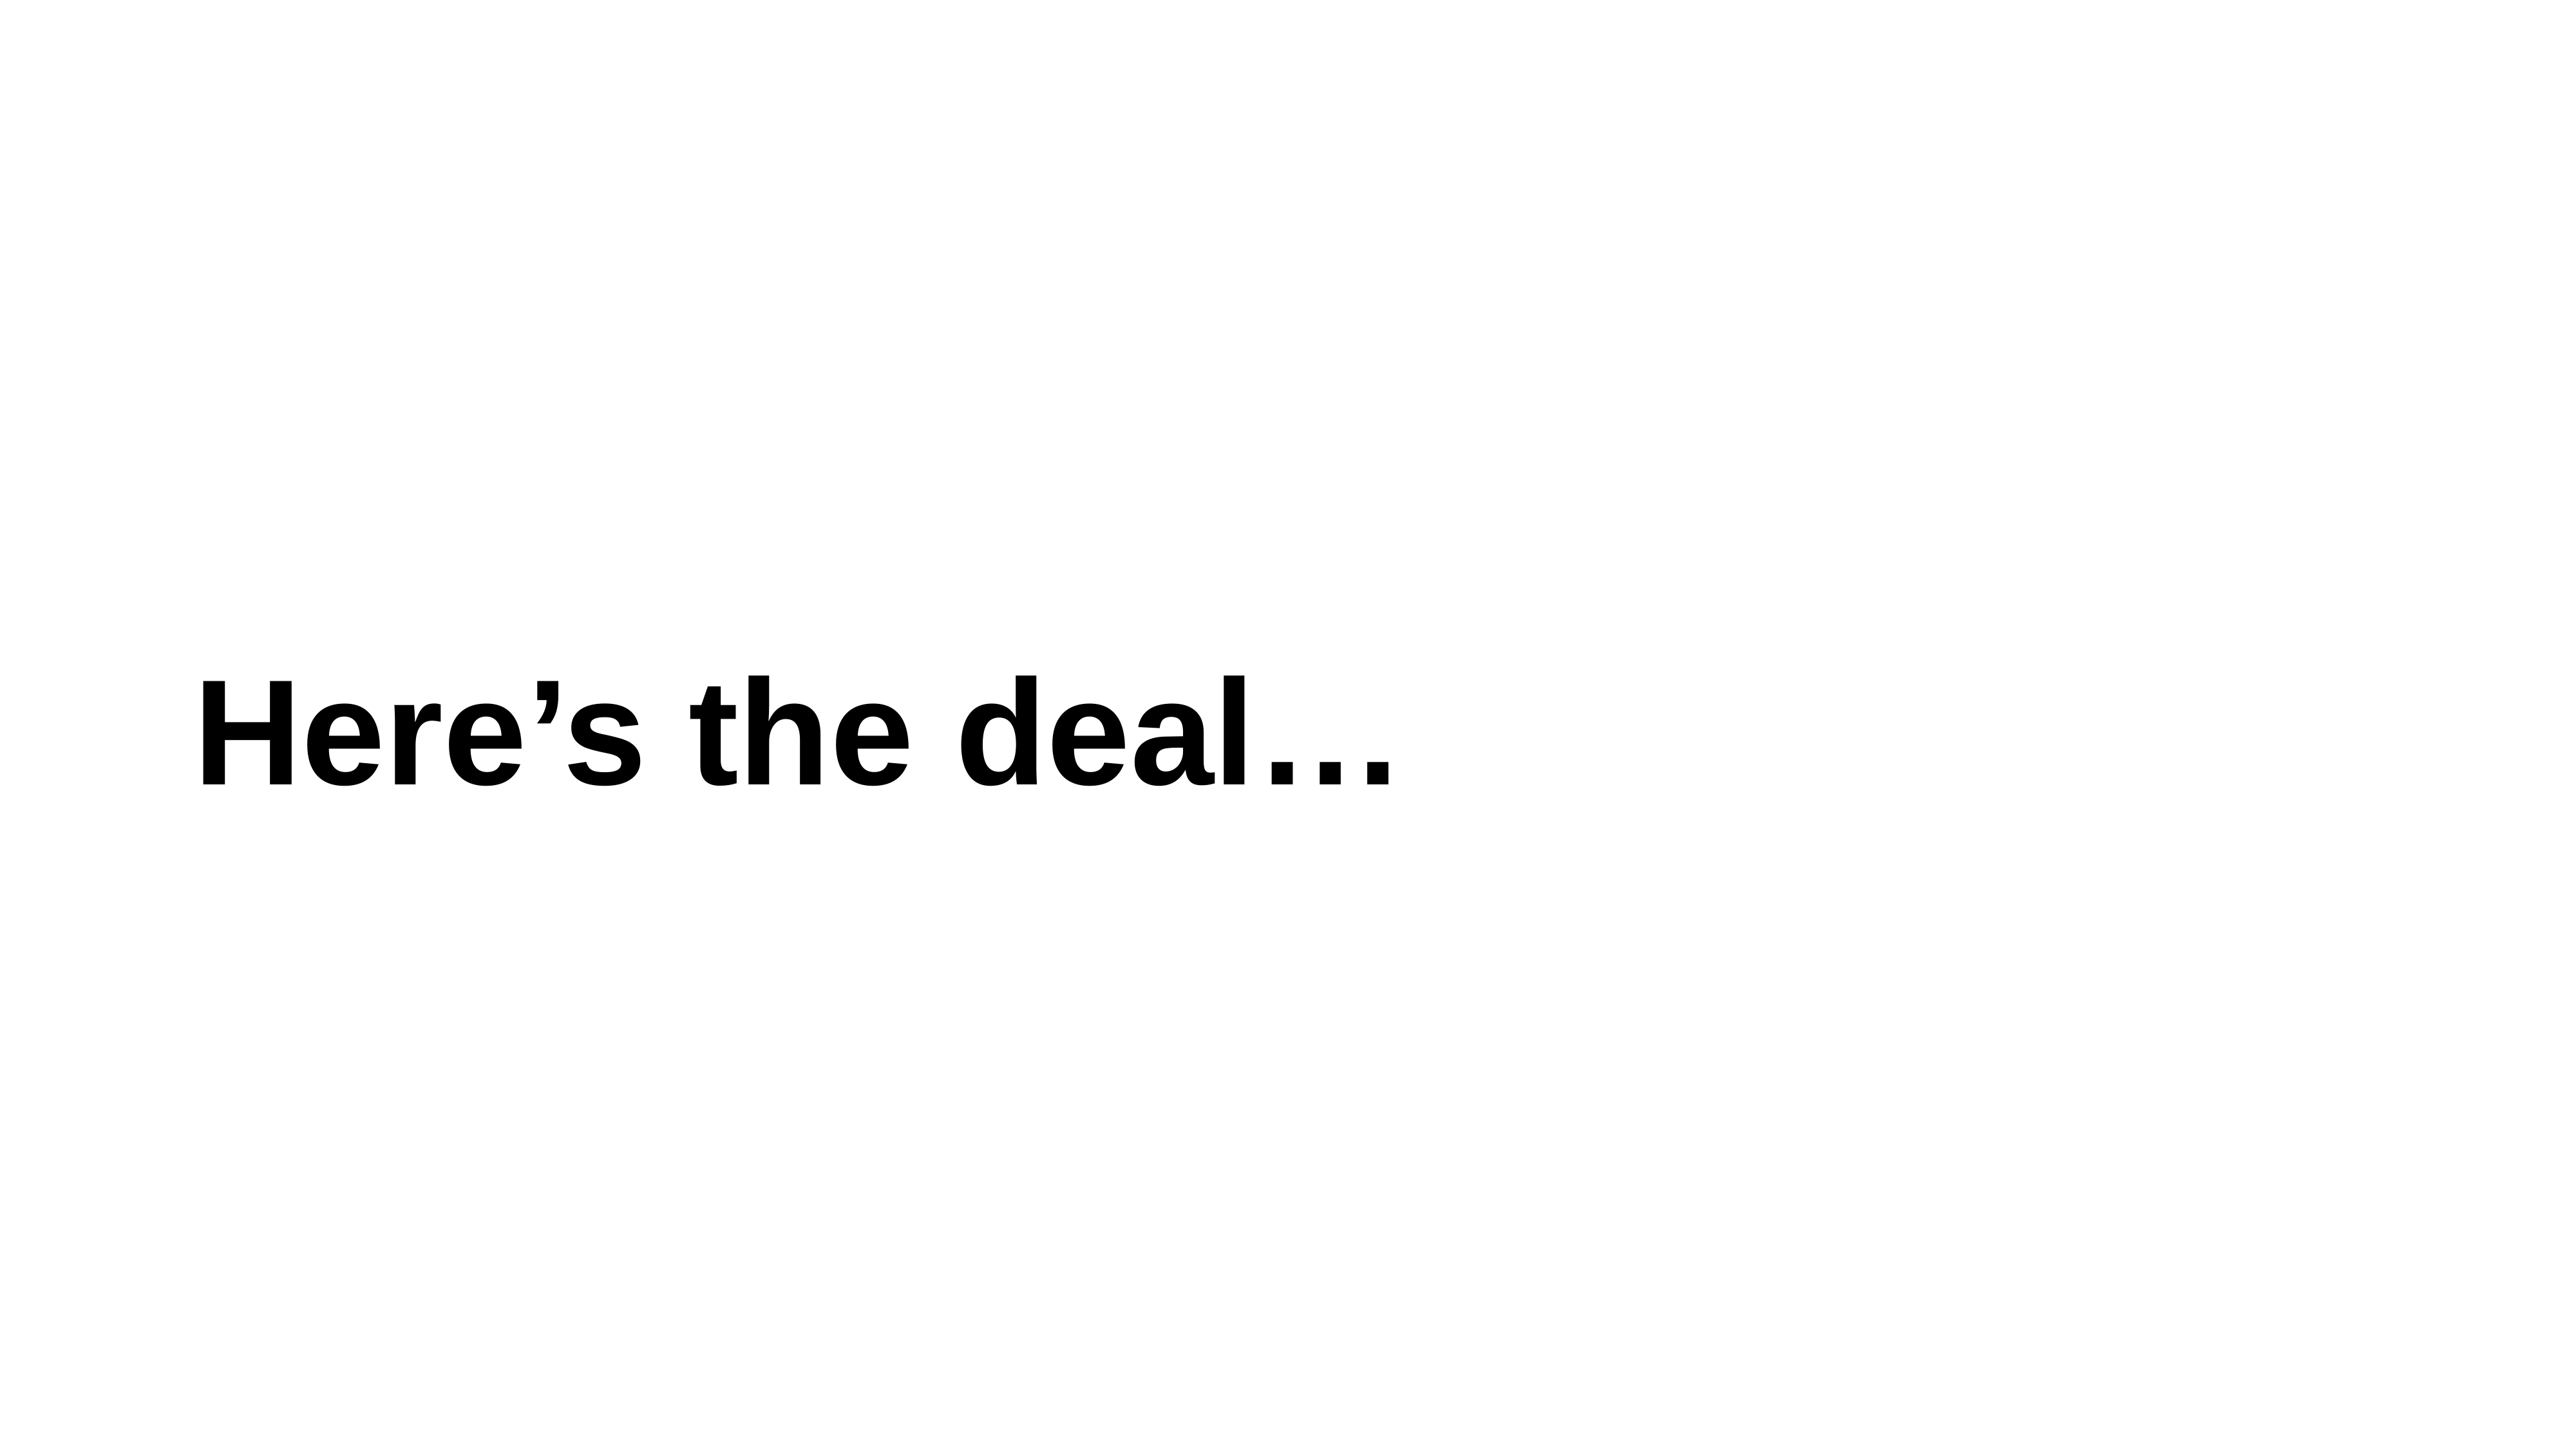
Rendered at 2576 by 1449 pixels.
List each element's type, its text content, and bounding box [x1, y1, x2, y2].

title Here’s the deal… [187, 478, 2389, 971]
